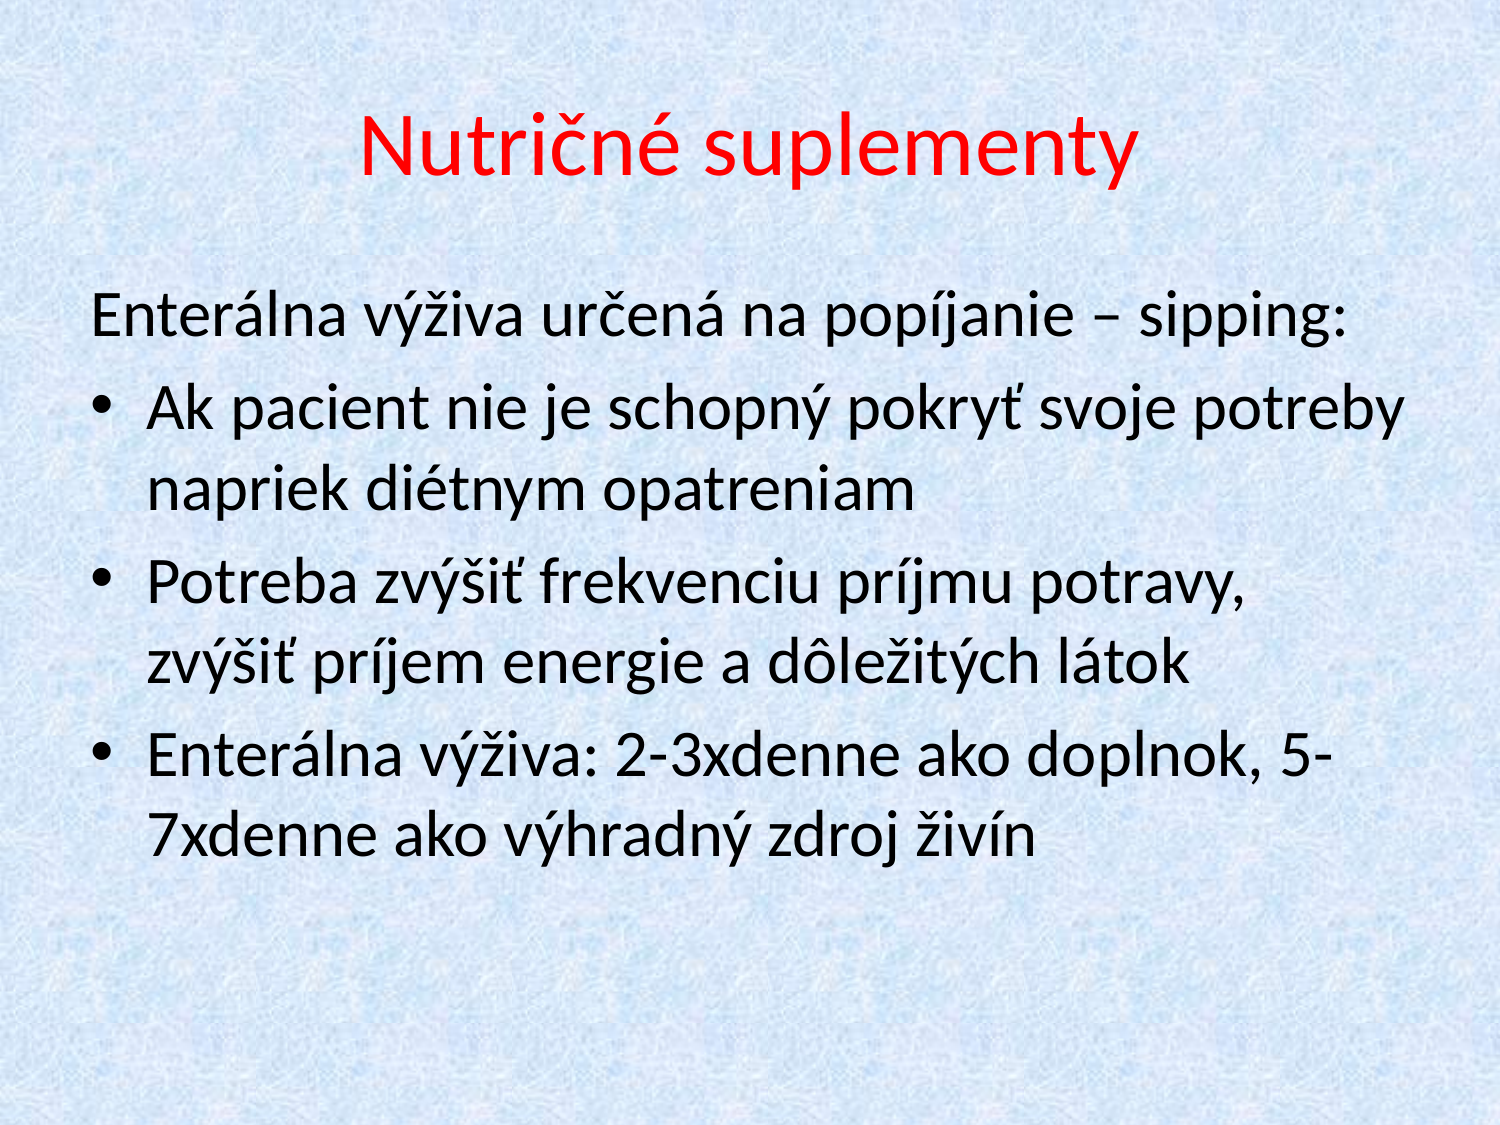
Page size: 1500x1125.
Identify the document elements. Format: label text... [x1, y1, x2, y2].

list Enterálna výživa určená na popíjanie – sipping: Ak pacient nie je schopný pokryť svoje potreby napriek diétnym opatreniam Potreba zvýšiť frekvenciu príjmu potravy, zvýšiť príjem energie a dôležitých látok Enterálna výživa: 2-3xdenne ako doplnok, 5-7xdenne ako výhradný zdroj živín [75, 262, 1425, 1005]
picture [0, 0, 1500, 1125]
title Nutričné suplementy [75, 45, 1425, 233]
